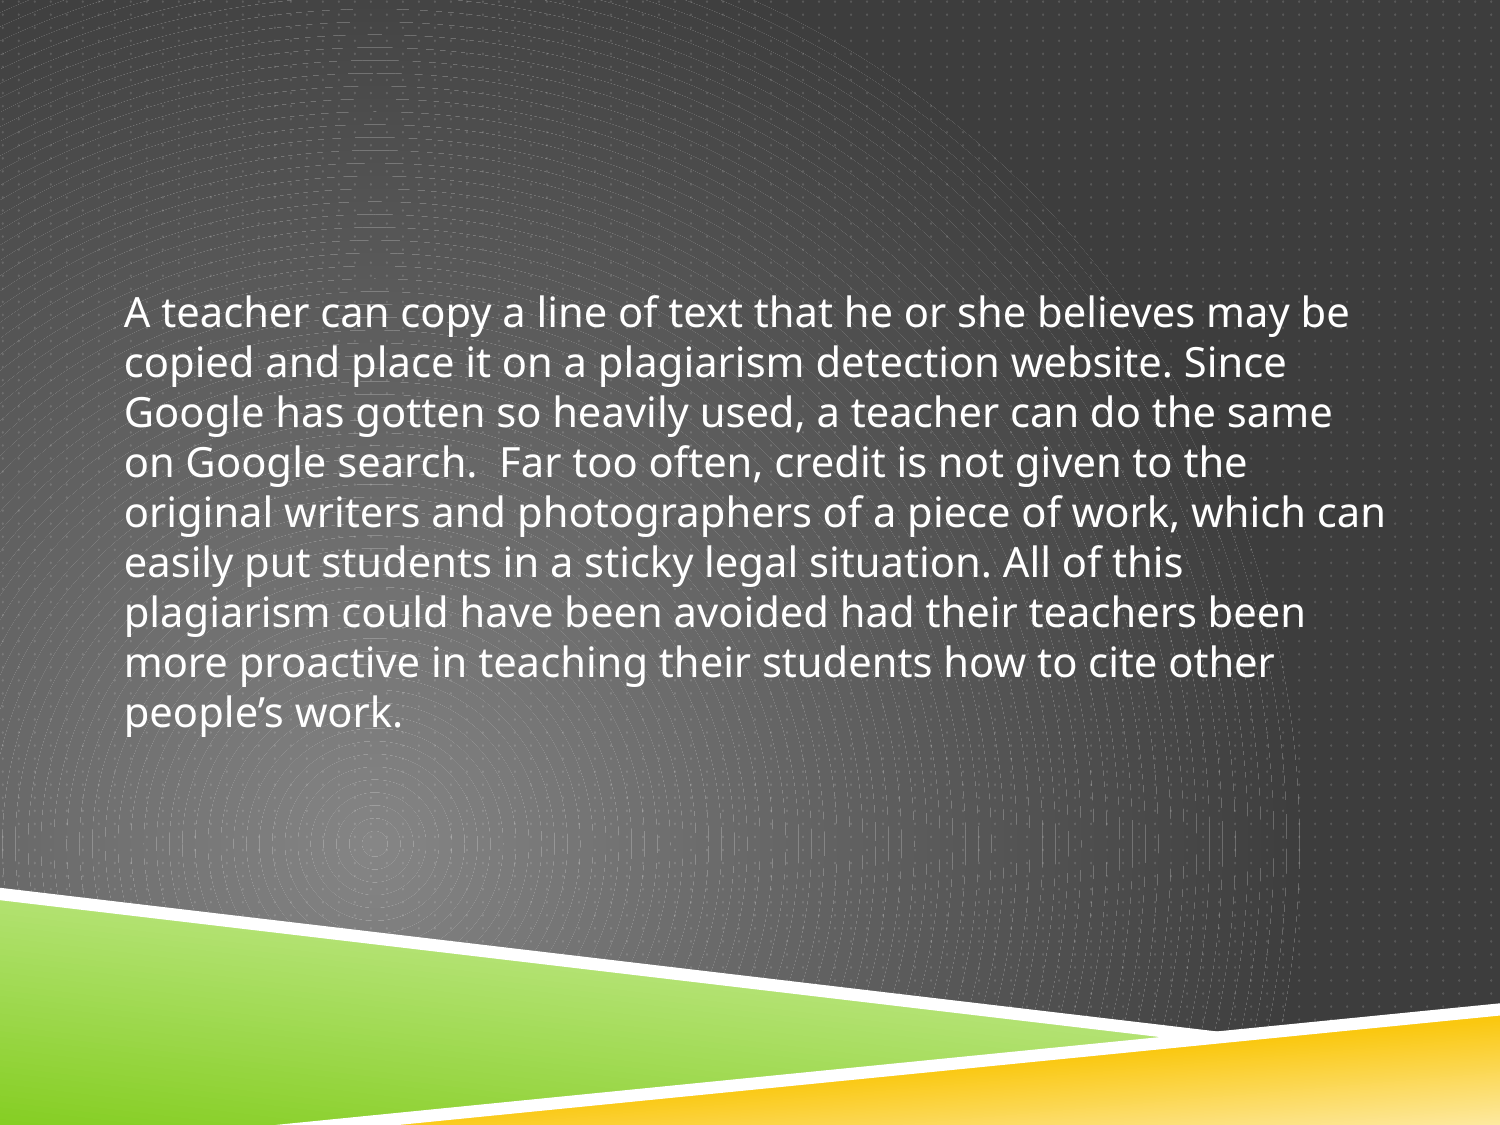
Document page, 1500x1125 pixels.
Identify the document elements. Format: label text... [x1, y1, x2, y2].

list A teacher can copy a line of text that he or she believes may be copied and place it on a plagiarism detection website. Since Google has gotten so heavily used, a teacher can do the same on Google search. Far too often, credit is not given to the original writers and photographers of a piece of work, which can easily put students in a sticky legal situation. All of this plagiarism could have been avoided had their teachers been more proactive in teaching their students how to cite other people’s work. [112, 277, 1388, 875]
